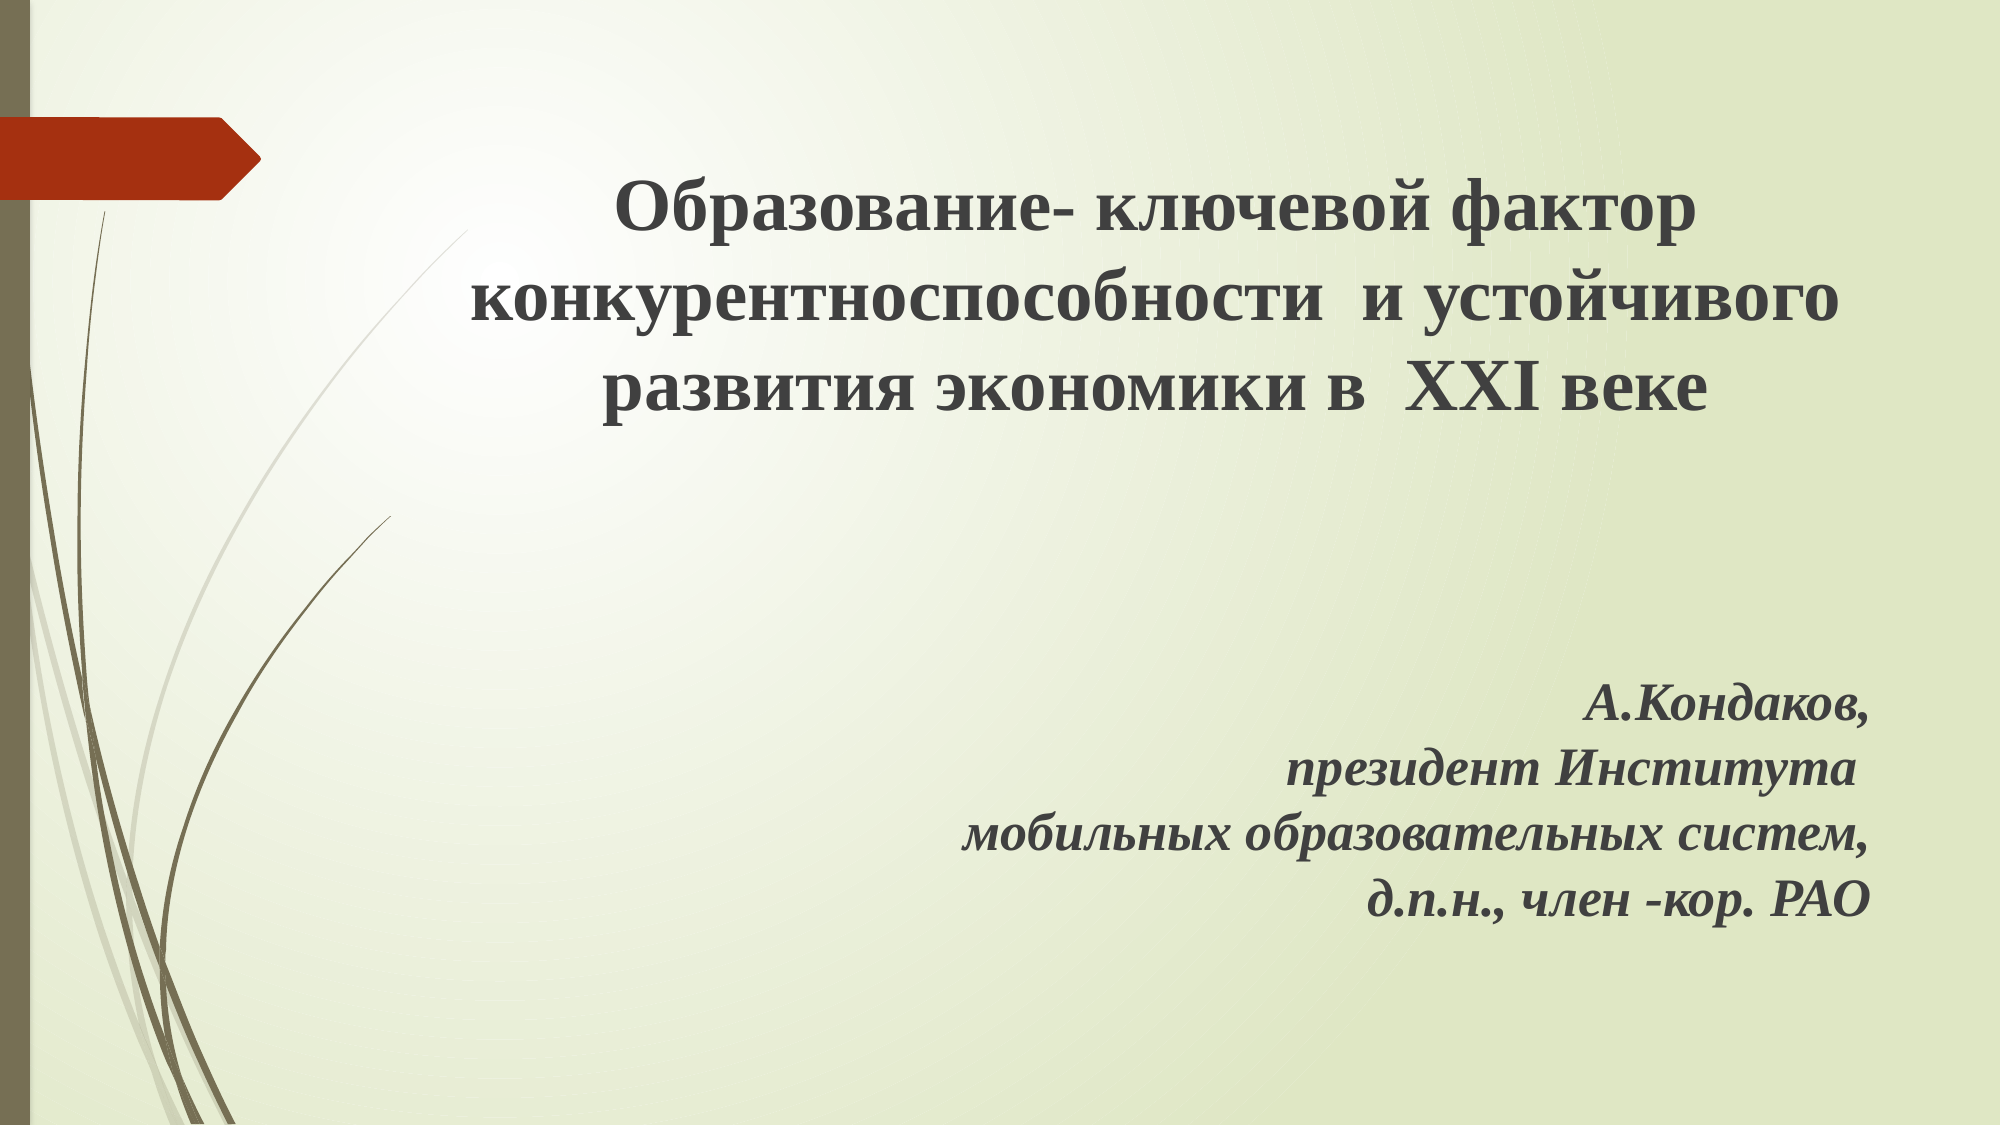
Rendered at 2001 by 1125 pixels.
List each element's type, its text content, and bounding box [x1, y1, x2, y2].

list Образование- ключевой фактор конкурентноспособности и устойчивого развития экономики в XXI веке А.Кондаков, президент Института мобильных образовательных систем, д.п.н., член -кор. РАО [424, 147, 1888, 970]
